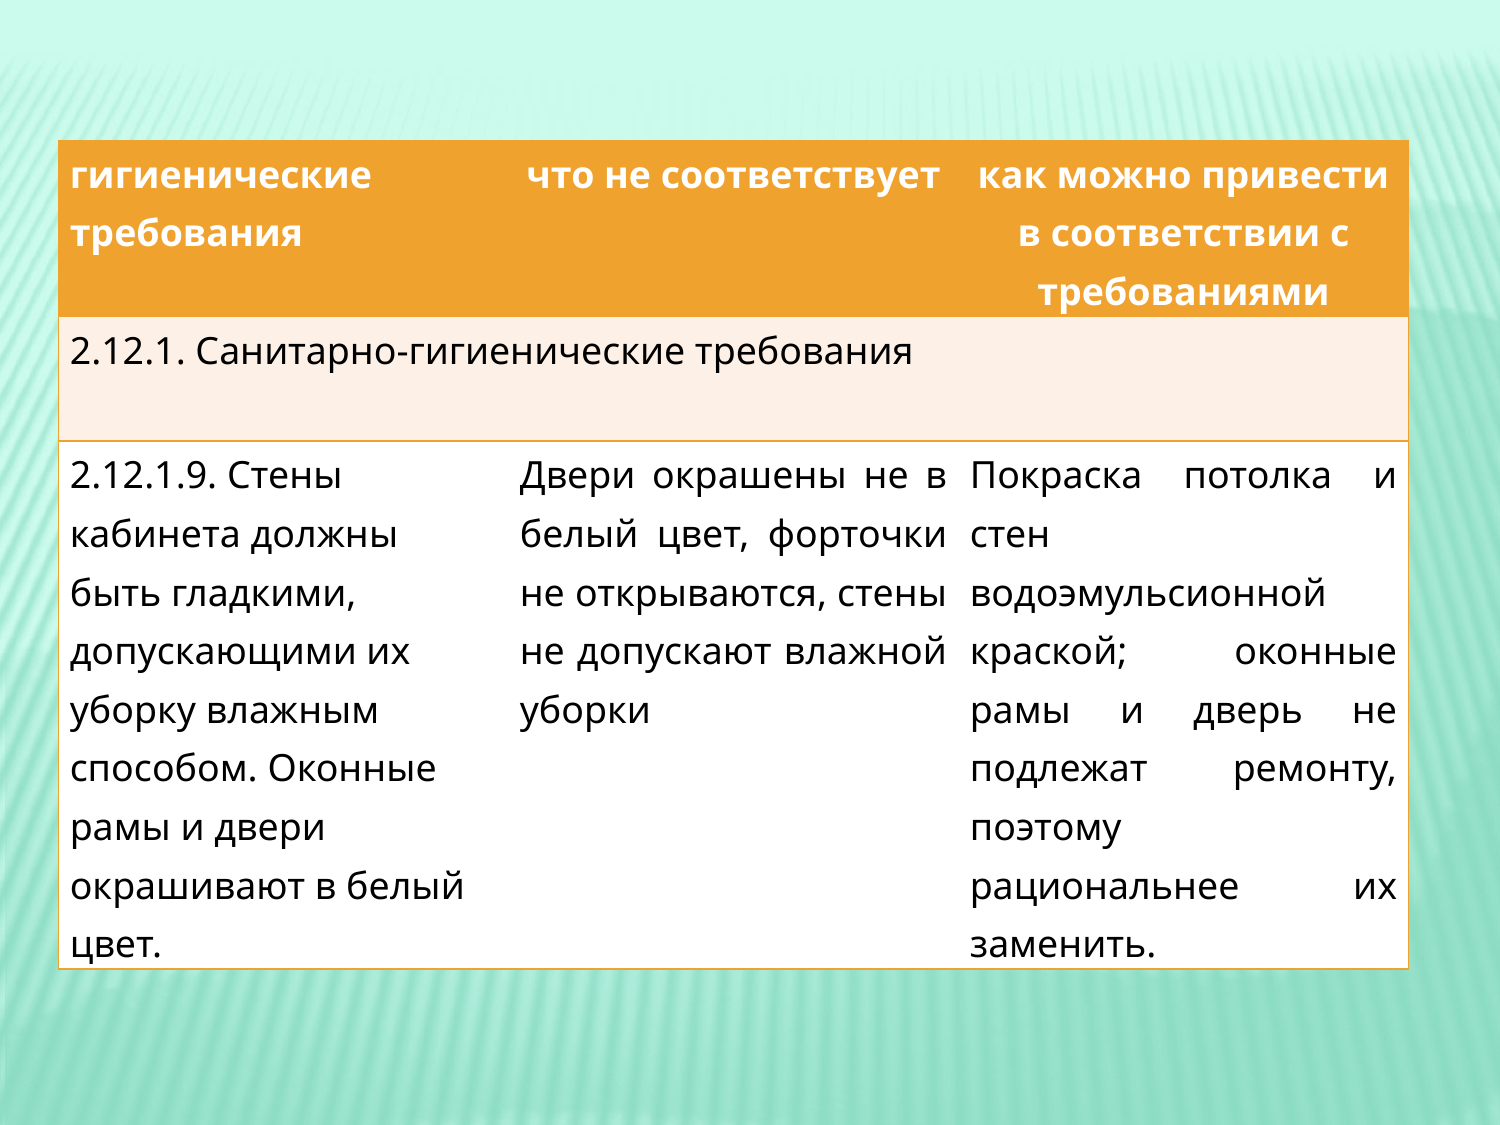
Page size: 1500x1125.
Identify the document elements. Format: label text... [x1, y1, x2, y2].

table_cell Двери окрашены не в белый цвет, форточки не открываются, стены не допускают влажной уборки [509, 442, 959, 968]
table_cell 2.12.1. Санитарно-гигиенические требования [59, 317, 1408, 440]
table_header что не соответствует [509, 141, 959, 316]
table_header как можно привести в соответствии с требованиями [959, 141, 1408, 316]
table_header гигиенические требования [59, 141, 509, 316]
table_cell Покраска потолка и стен водоэмульсионной краской; оконные рамы и дверь не подлежат ремонту, поэтому рациональнее их заменить. [959, 442, 1408, 968]
table_cell 2.12.1.9. Стены кабинета должны быть гладкими, допускающими их уборку влажным способом. Оконные рамы и двери окрашивают в белый цвет. [59, 442, 509, 968]
